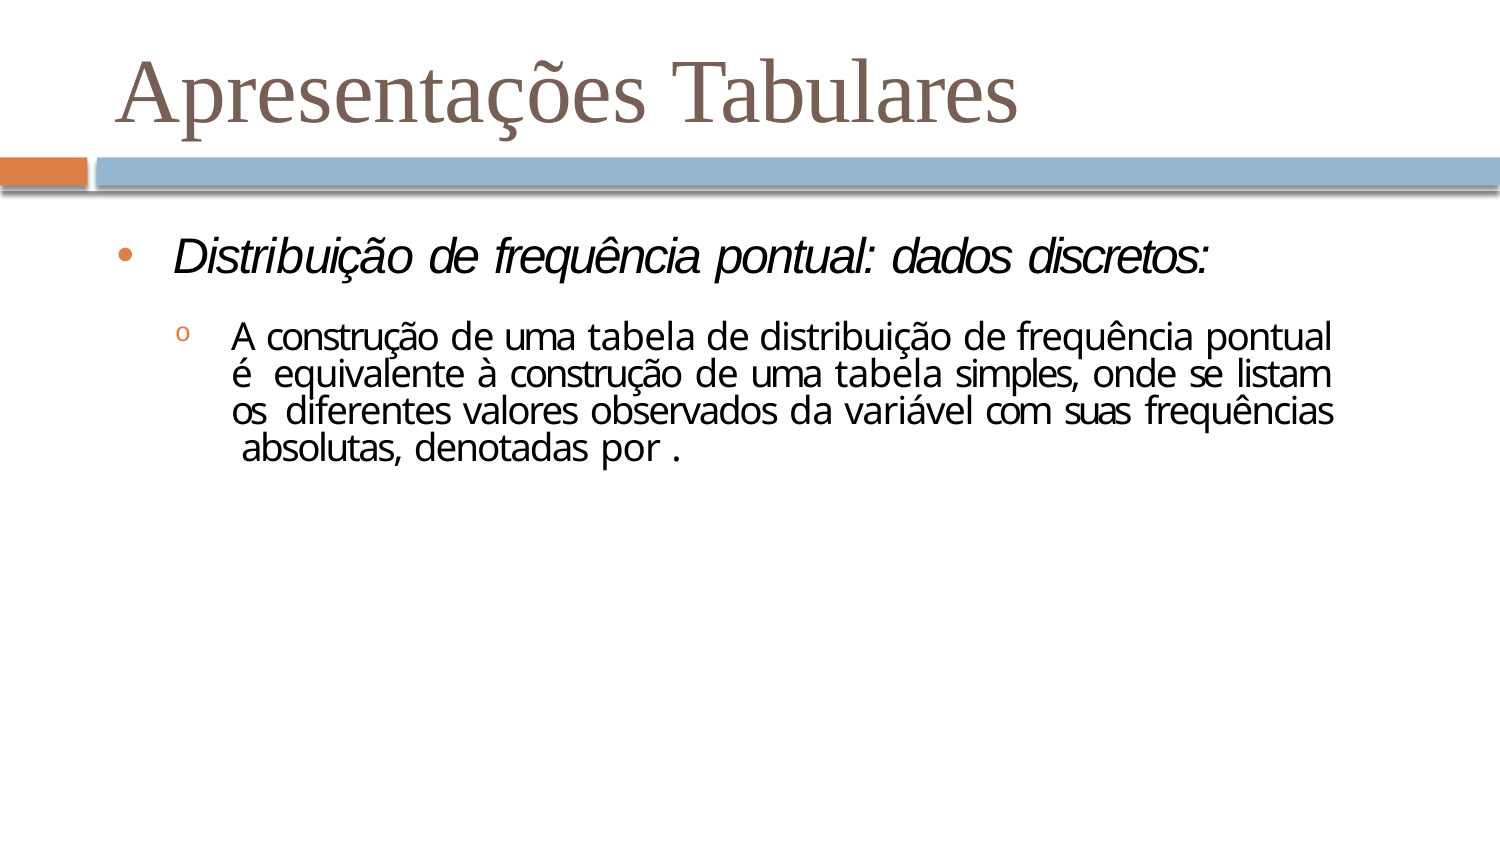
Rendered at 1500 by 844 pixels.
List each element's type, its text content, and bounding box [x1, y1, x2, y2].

picture [0, 156, 1500, 203]
title Apresentações Tabulares [112, 28, 1027, 172]
